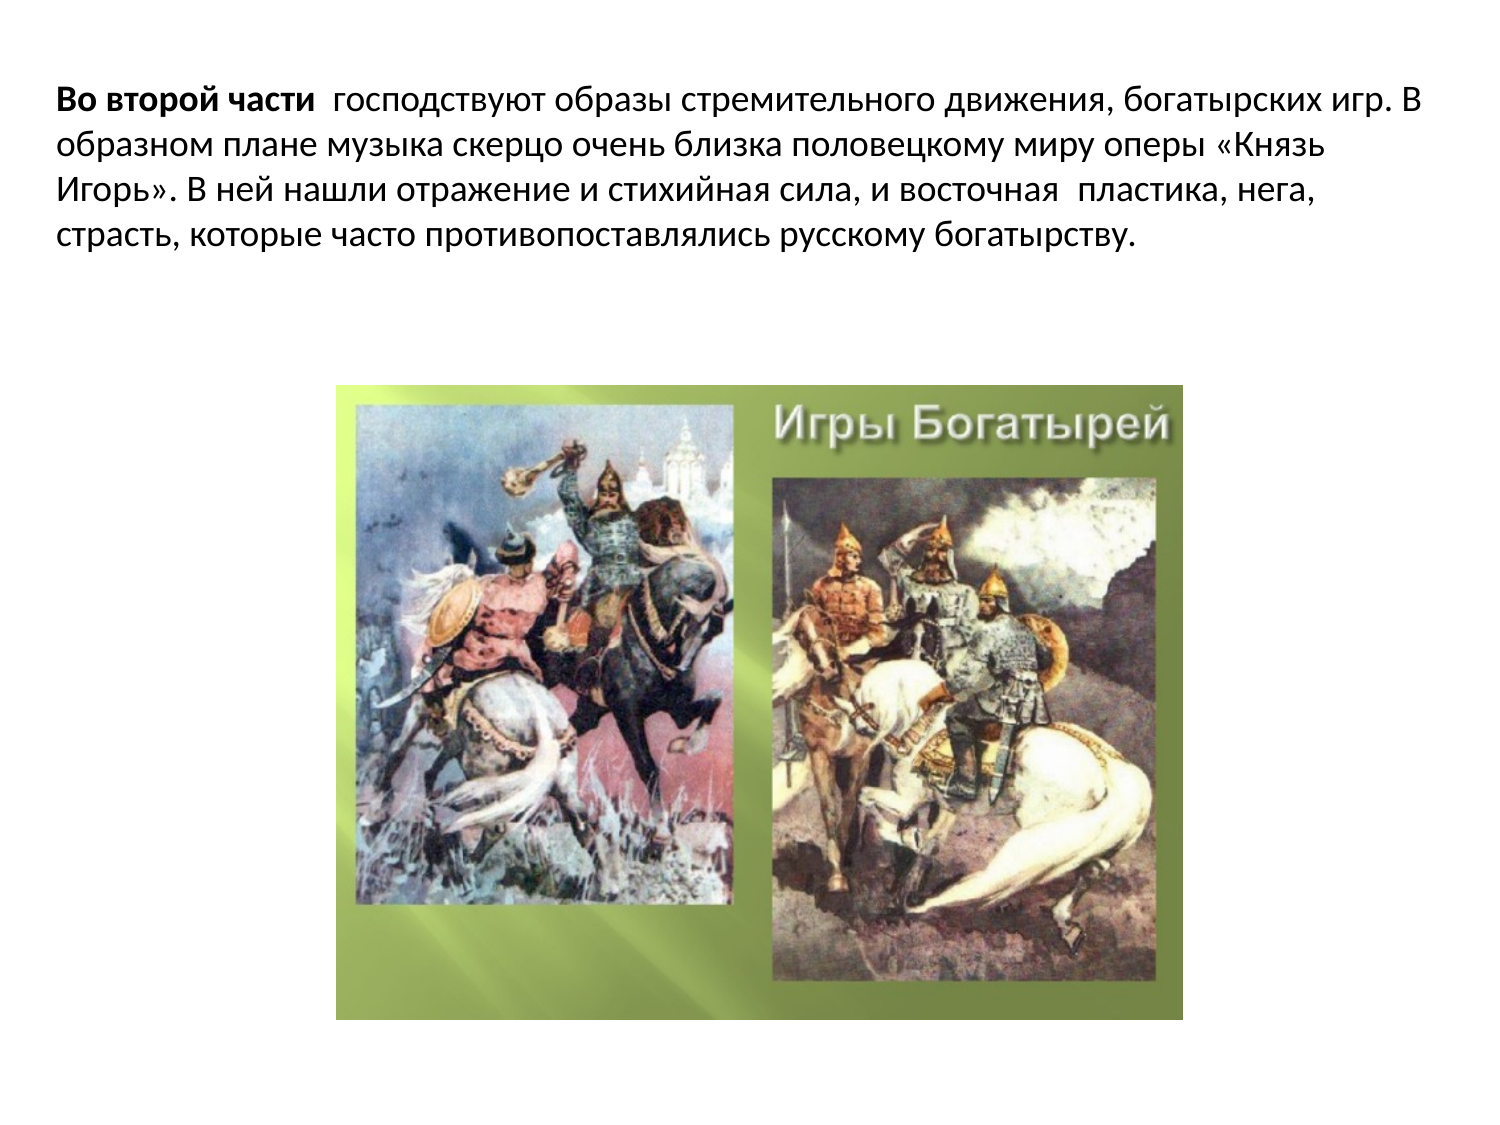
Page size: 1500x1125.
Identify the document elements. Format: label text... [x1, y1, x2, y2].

picture [336, 385, 1184, 1021]
text_box Во второй части господствуют образы стремительного движения, богатырских игр. В образном плане музыка скерцо очень близка половецкому миру оперы «Князь Игорь». В ней нашли отражение и стихийная сила, и восточная пластика, нега, страсть, которые часто противопоставлялись русскому богатырству. [41, 66, 1453, 262]
